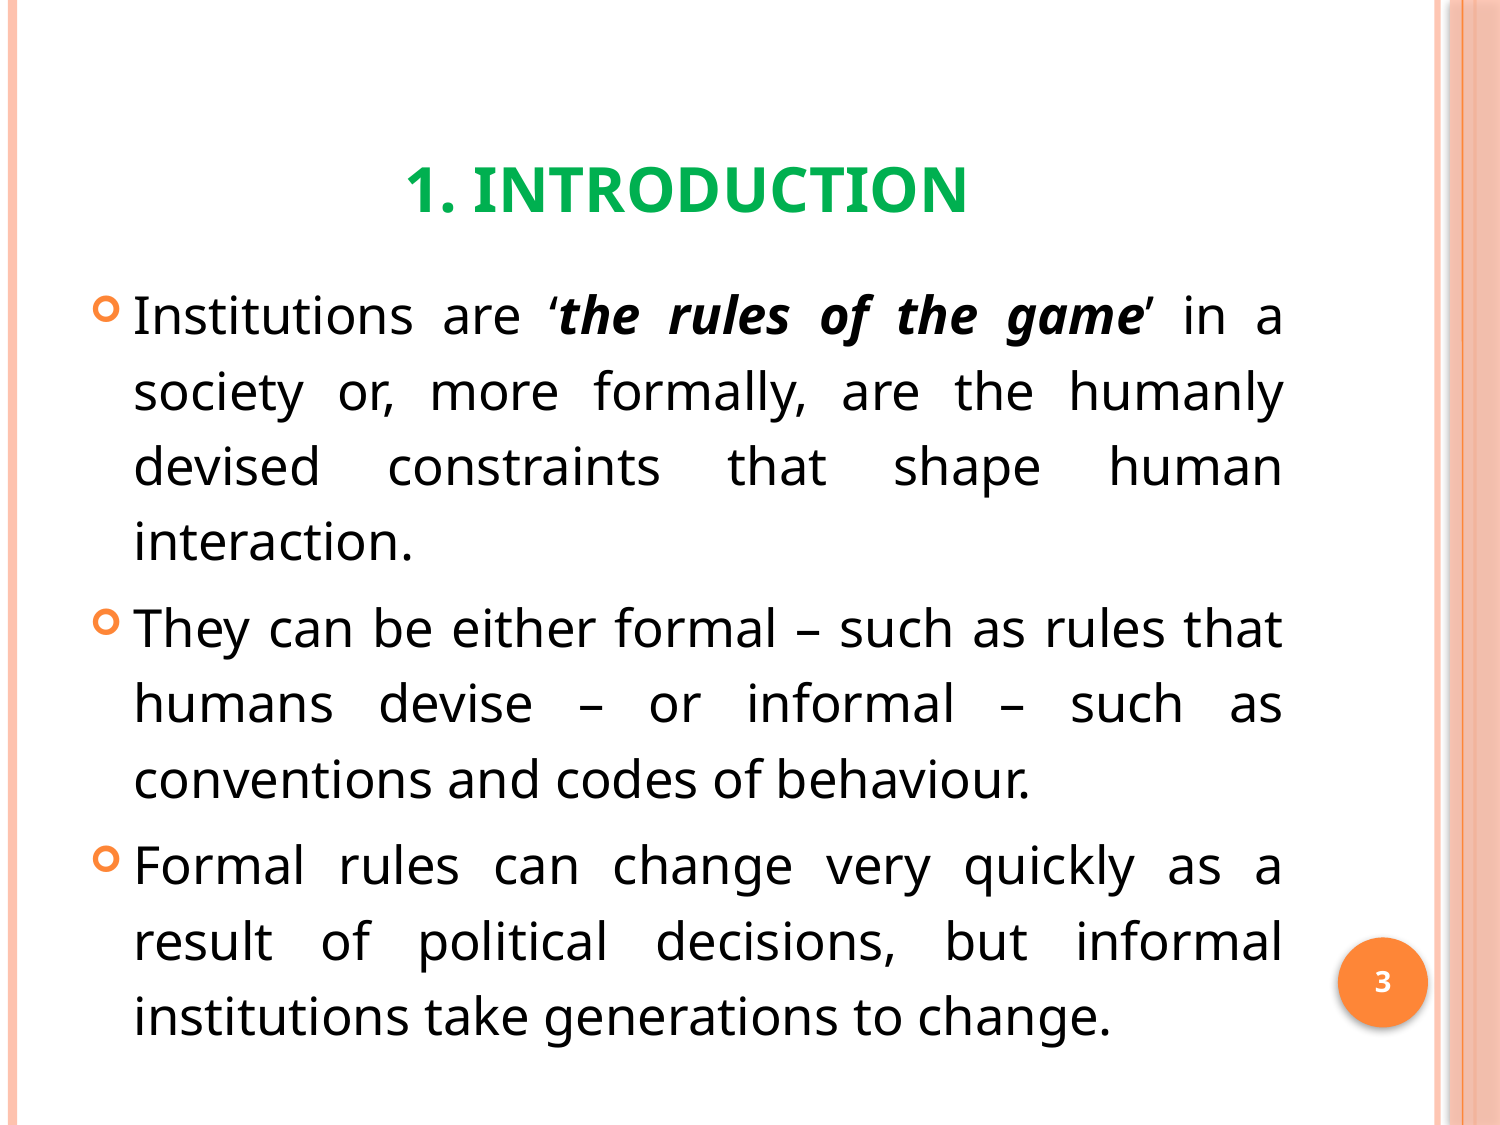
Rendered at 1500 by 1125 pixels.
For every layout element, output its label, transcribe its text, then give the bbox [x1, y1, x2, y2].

list Institutions are ‘the rules of the game’ in a society or, more formally, are the humanly devised constraints that shape human interaction. They can be either formal – such as rules that humans devise – or informal – such as conventions and codes of behaviour. Formal rules can change very quickly as a result of political decisions, but informal institutions take generations to change. [75, 262, 1300, 1062]
title 1. INTRODUCTION [75, 45, 1300, 233]
slide_number 3 [1333, 940, 1434, 1027]
